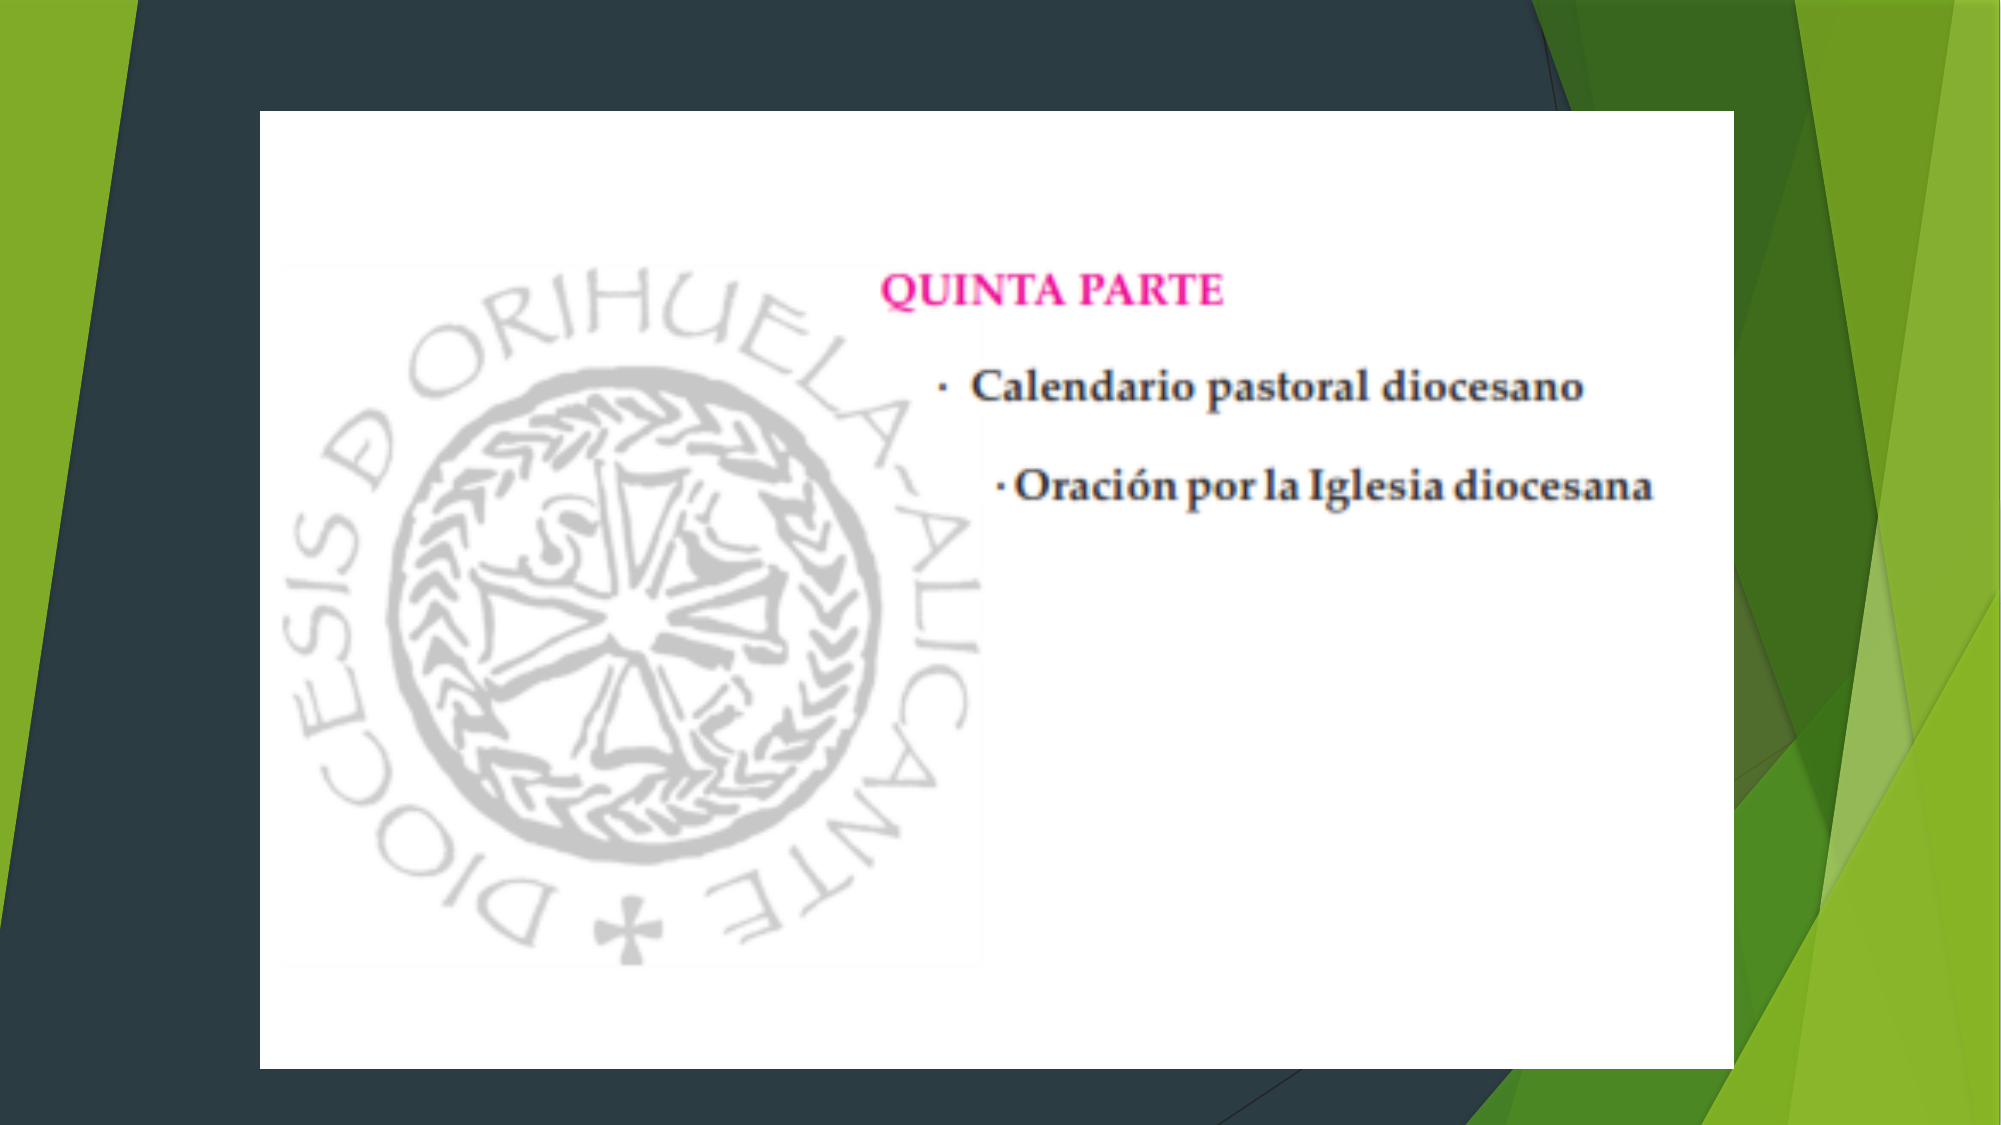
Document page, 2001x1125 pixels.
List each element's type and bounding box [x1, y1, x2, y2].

picture [259, 111, 1734, 1070]
